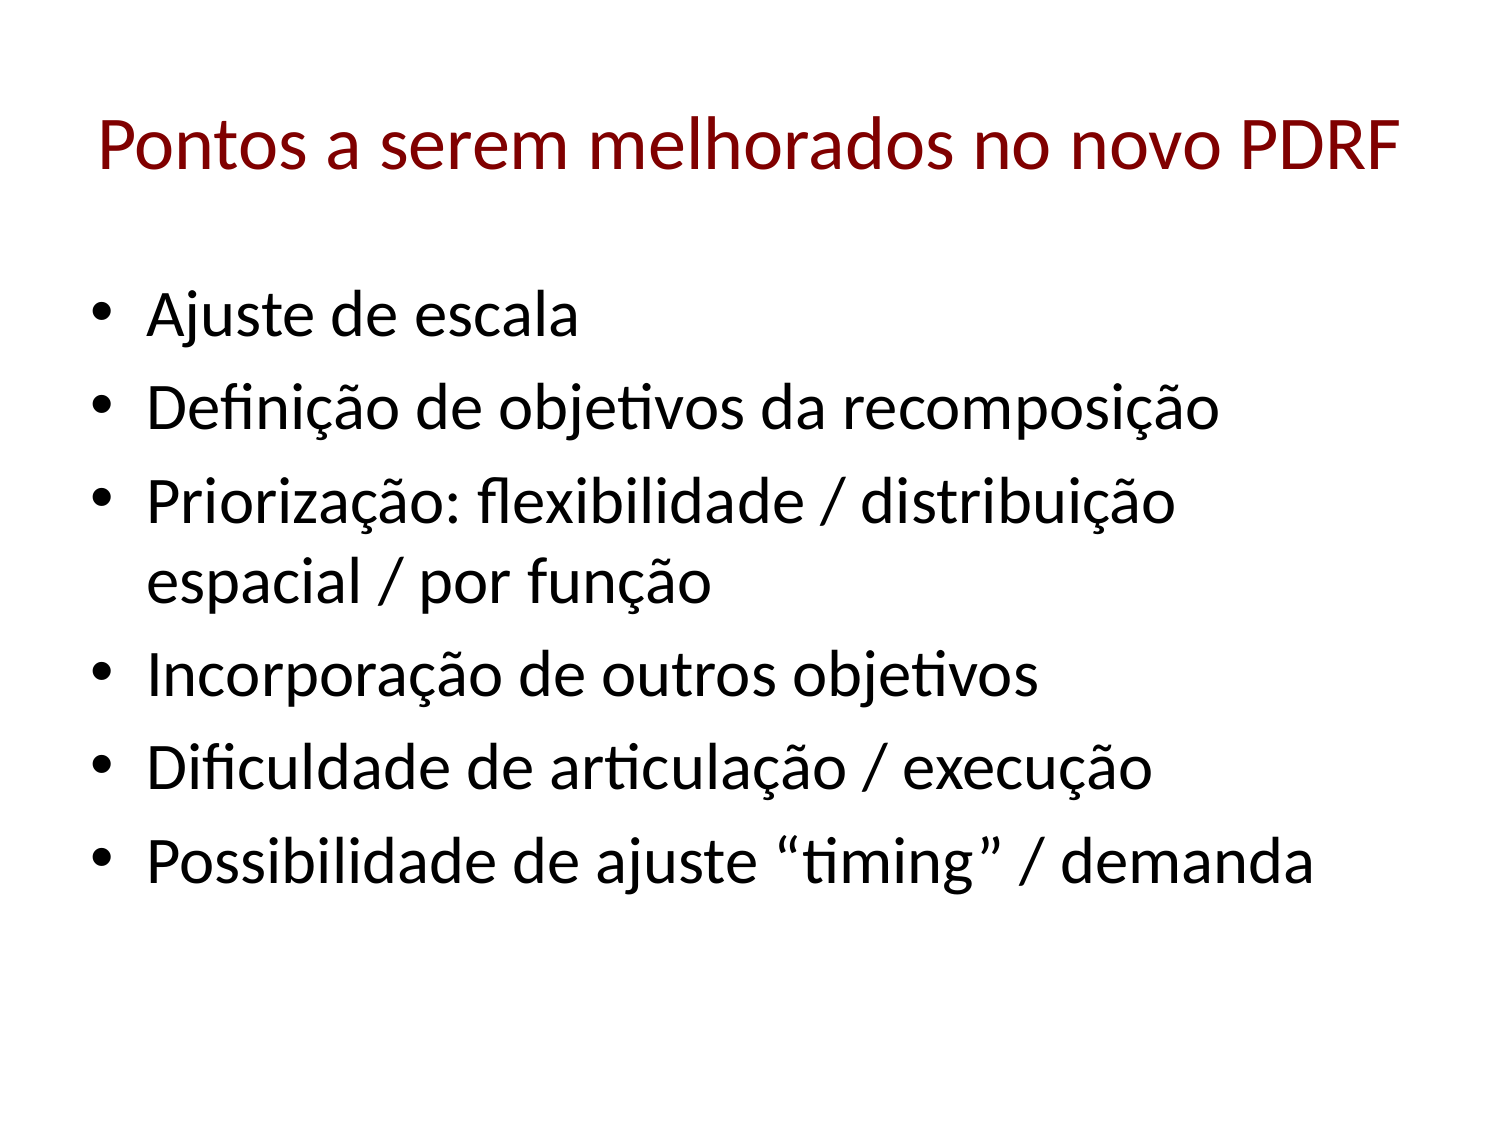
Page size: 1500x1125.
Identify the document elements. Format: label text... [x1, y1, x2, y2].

list Ajuste de escala Definição de objetivos da recomposição Priorização: flexibilidade / distribuição espacial / por função Incorporação de outros objetivos Dificuldade de articulação / execução Possibilidade de ajuste “timing” / demanda [75, 262, 1425, 1005]
title Pontos a serem melhorados no novo PDRF [75, 45, 1425, 233]
